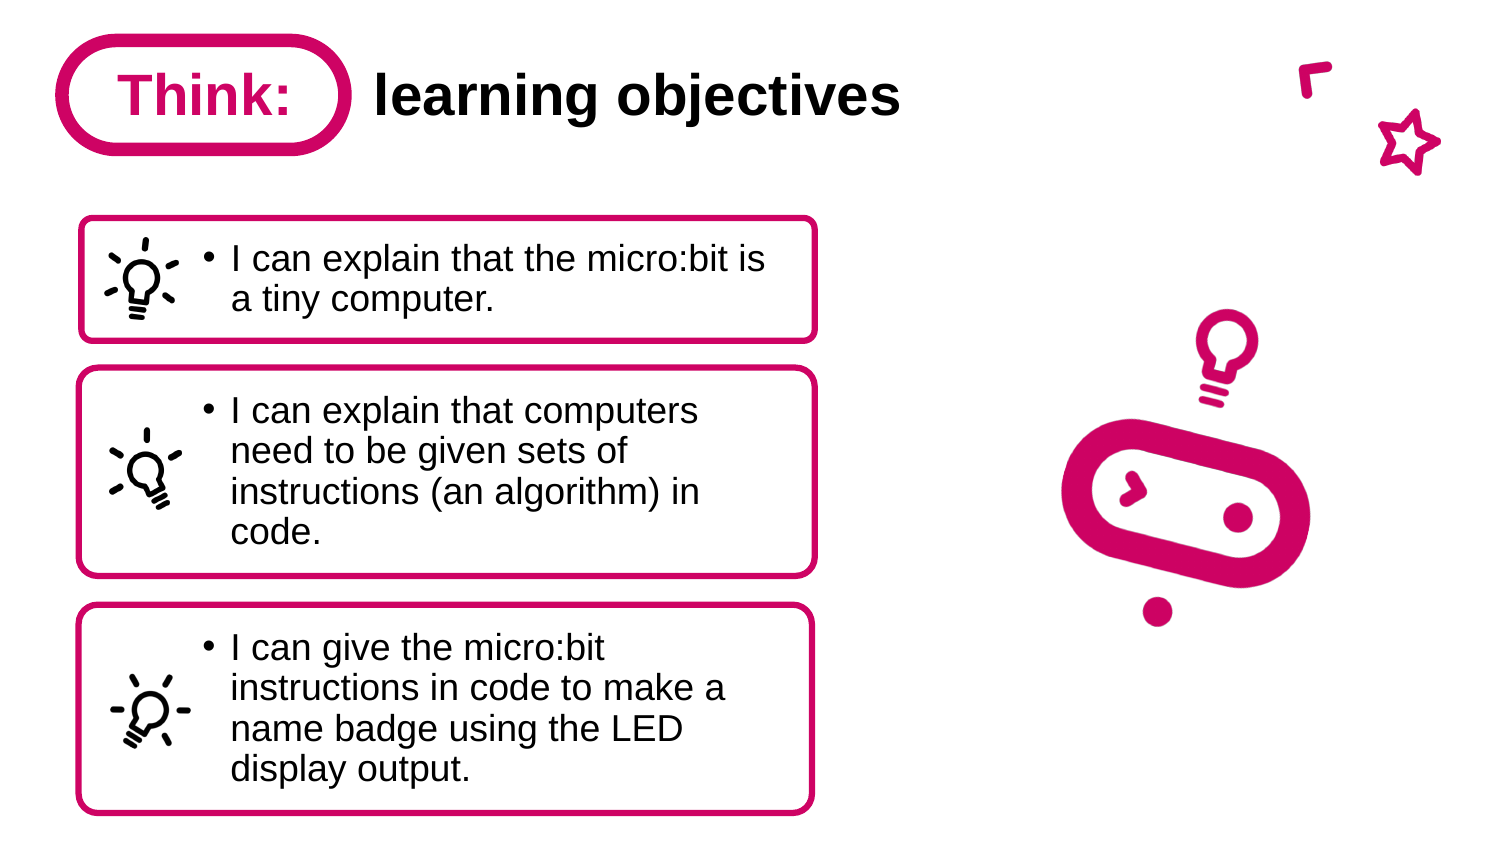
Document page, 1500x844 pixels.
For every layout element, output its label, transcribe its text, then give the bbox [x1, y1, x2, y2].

picture [1276, 34, 1356, 117]
picture [1033, 279, 1357, 657]
text_box I can explain that the micro:bit is a tiny computer. [81, 217, 815, 341]
text_box [60, 39, 346, 151]
picture [109, 427, 182, 510]
picture [100, 658, 200, 763]
title Think: learning objectives [110, 34, 911, 159]
picture [1378, 108, 1441, 176]
picture [104, 237, 179, 320]
text_box I can explain that computers need to be given sets of instructions (an algorithm) in code. [78, 367, 815, 576]
text_box I can give the micro:bit instructions in code to make a name badge using the LED display output. [78, 604, 812, 814]
